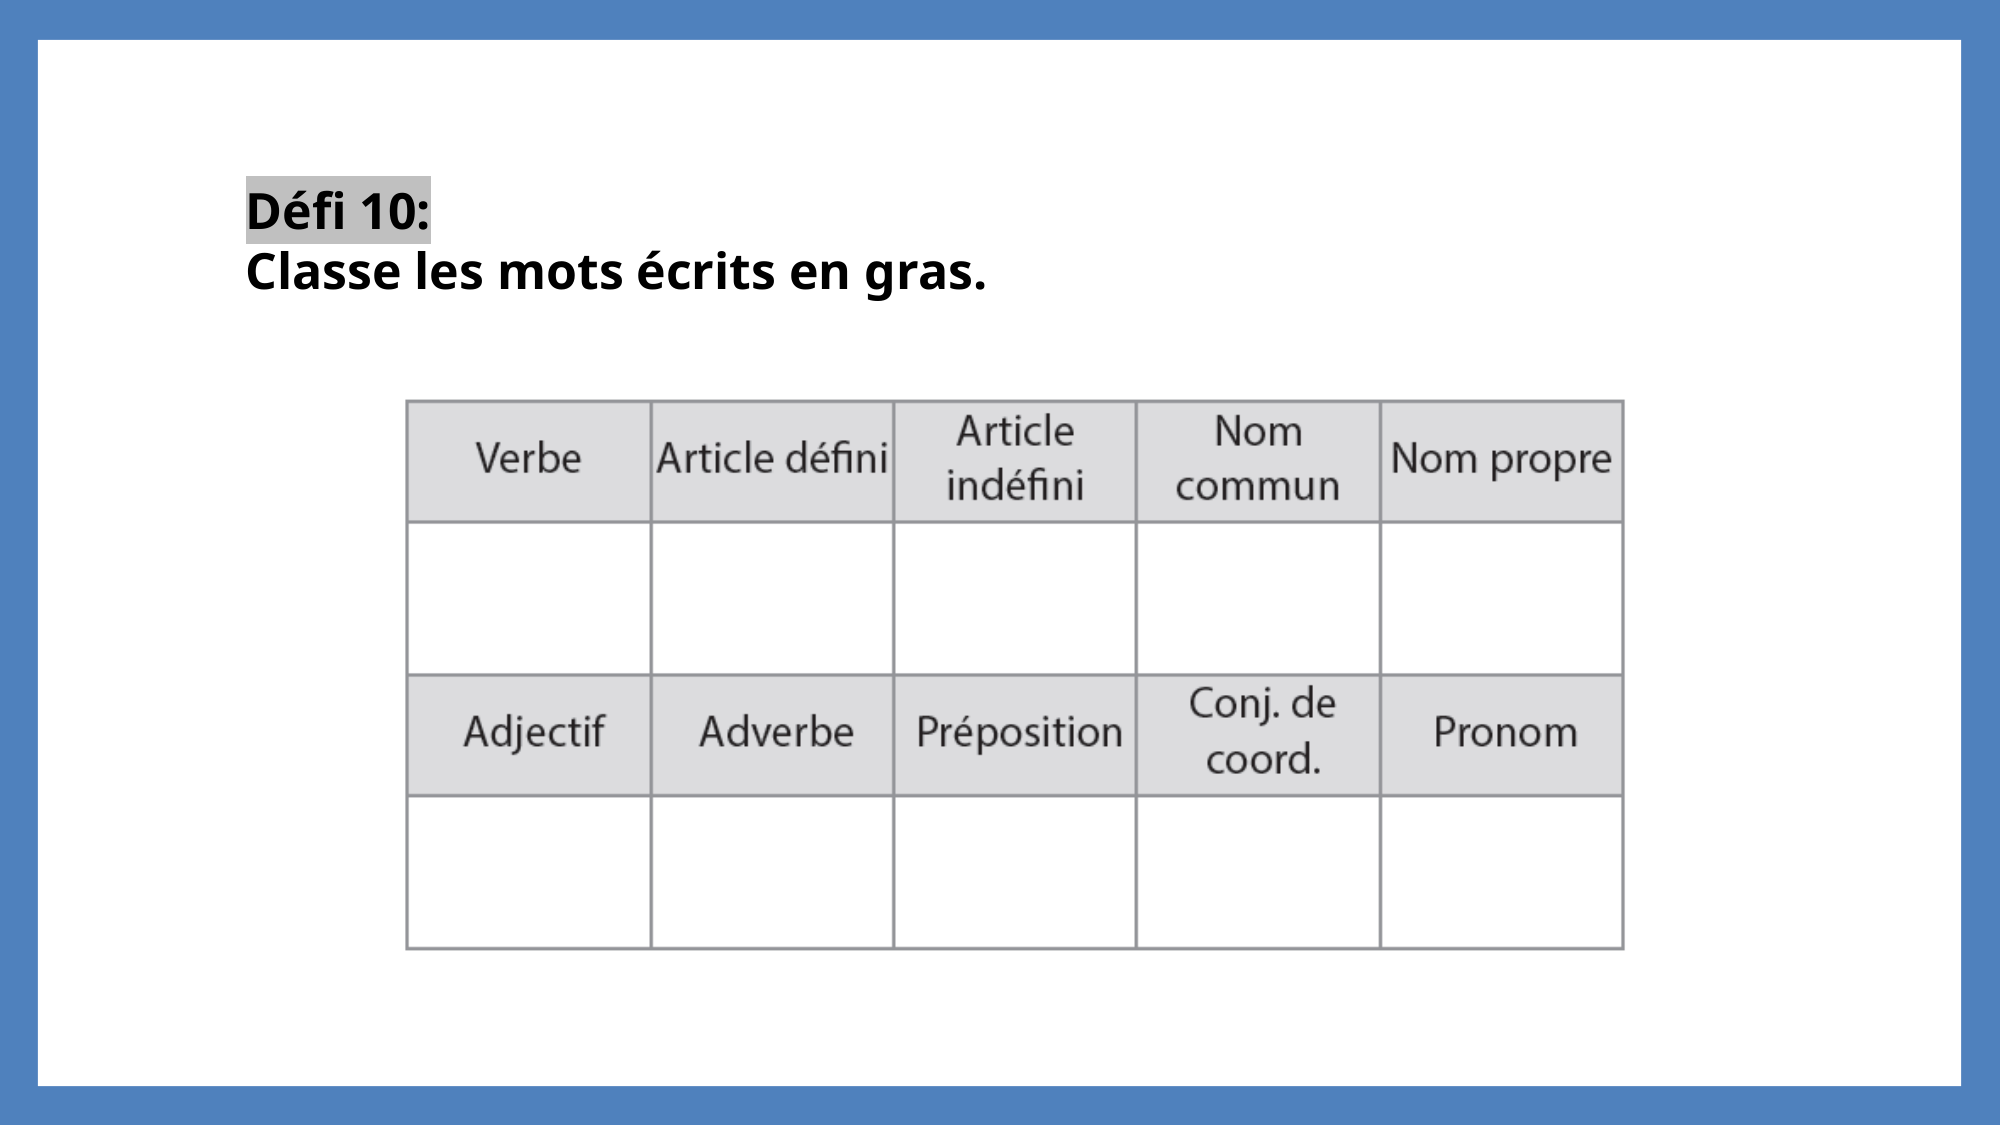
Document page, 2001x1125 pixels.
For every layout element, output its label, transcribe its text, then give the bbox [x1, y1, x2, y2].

picture [404, 383, 1643, 966]
text_box Défi 10: Classe les mots écrits en gras. [230, 172, 1231, 307]
